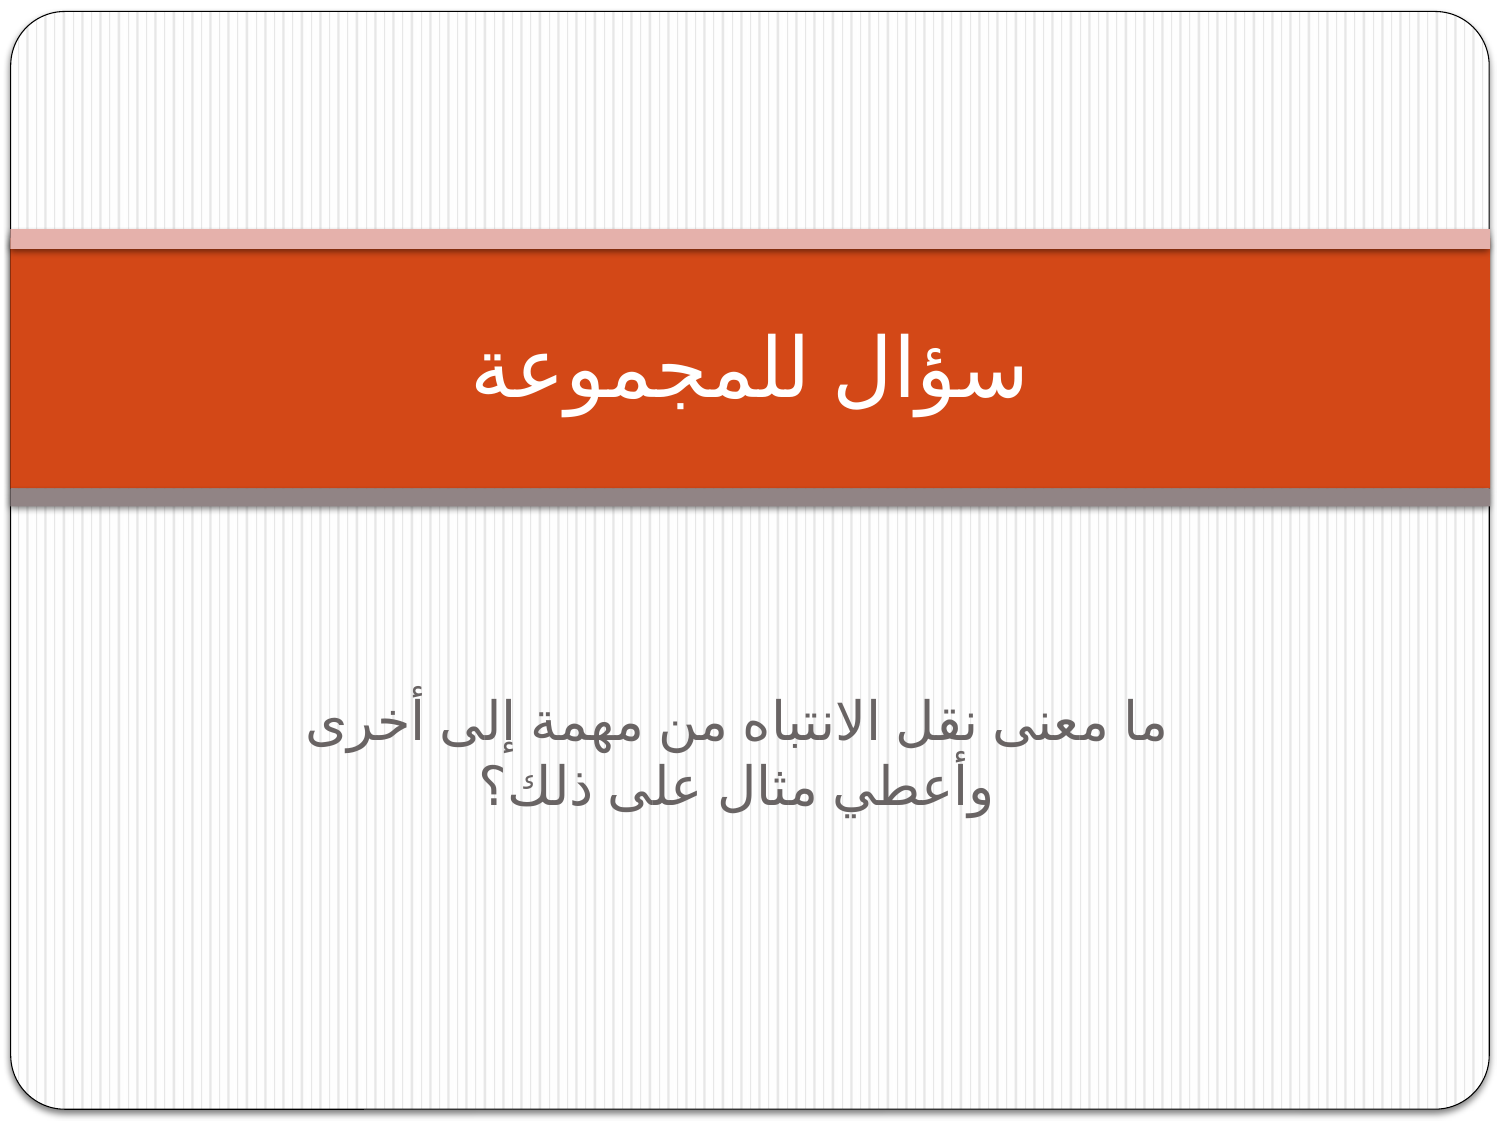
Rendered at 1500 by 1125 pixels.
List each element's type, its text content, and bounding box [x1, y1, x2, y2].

subtitle ما معنى نقل الانتباه من مهمة إلى أخرى وأعطي مثال على ذلك؟ [212, 525, 1263, 1025]
title سؤال للمجموعة [75, 247, 1425, 489]
